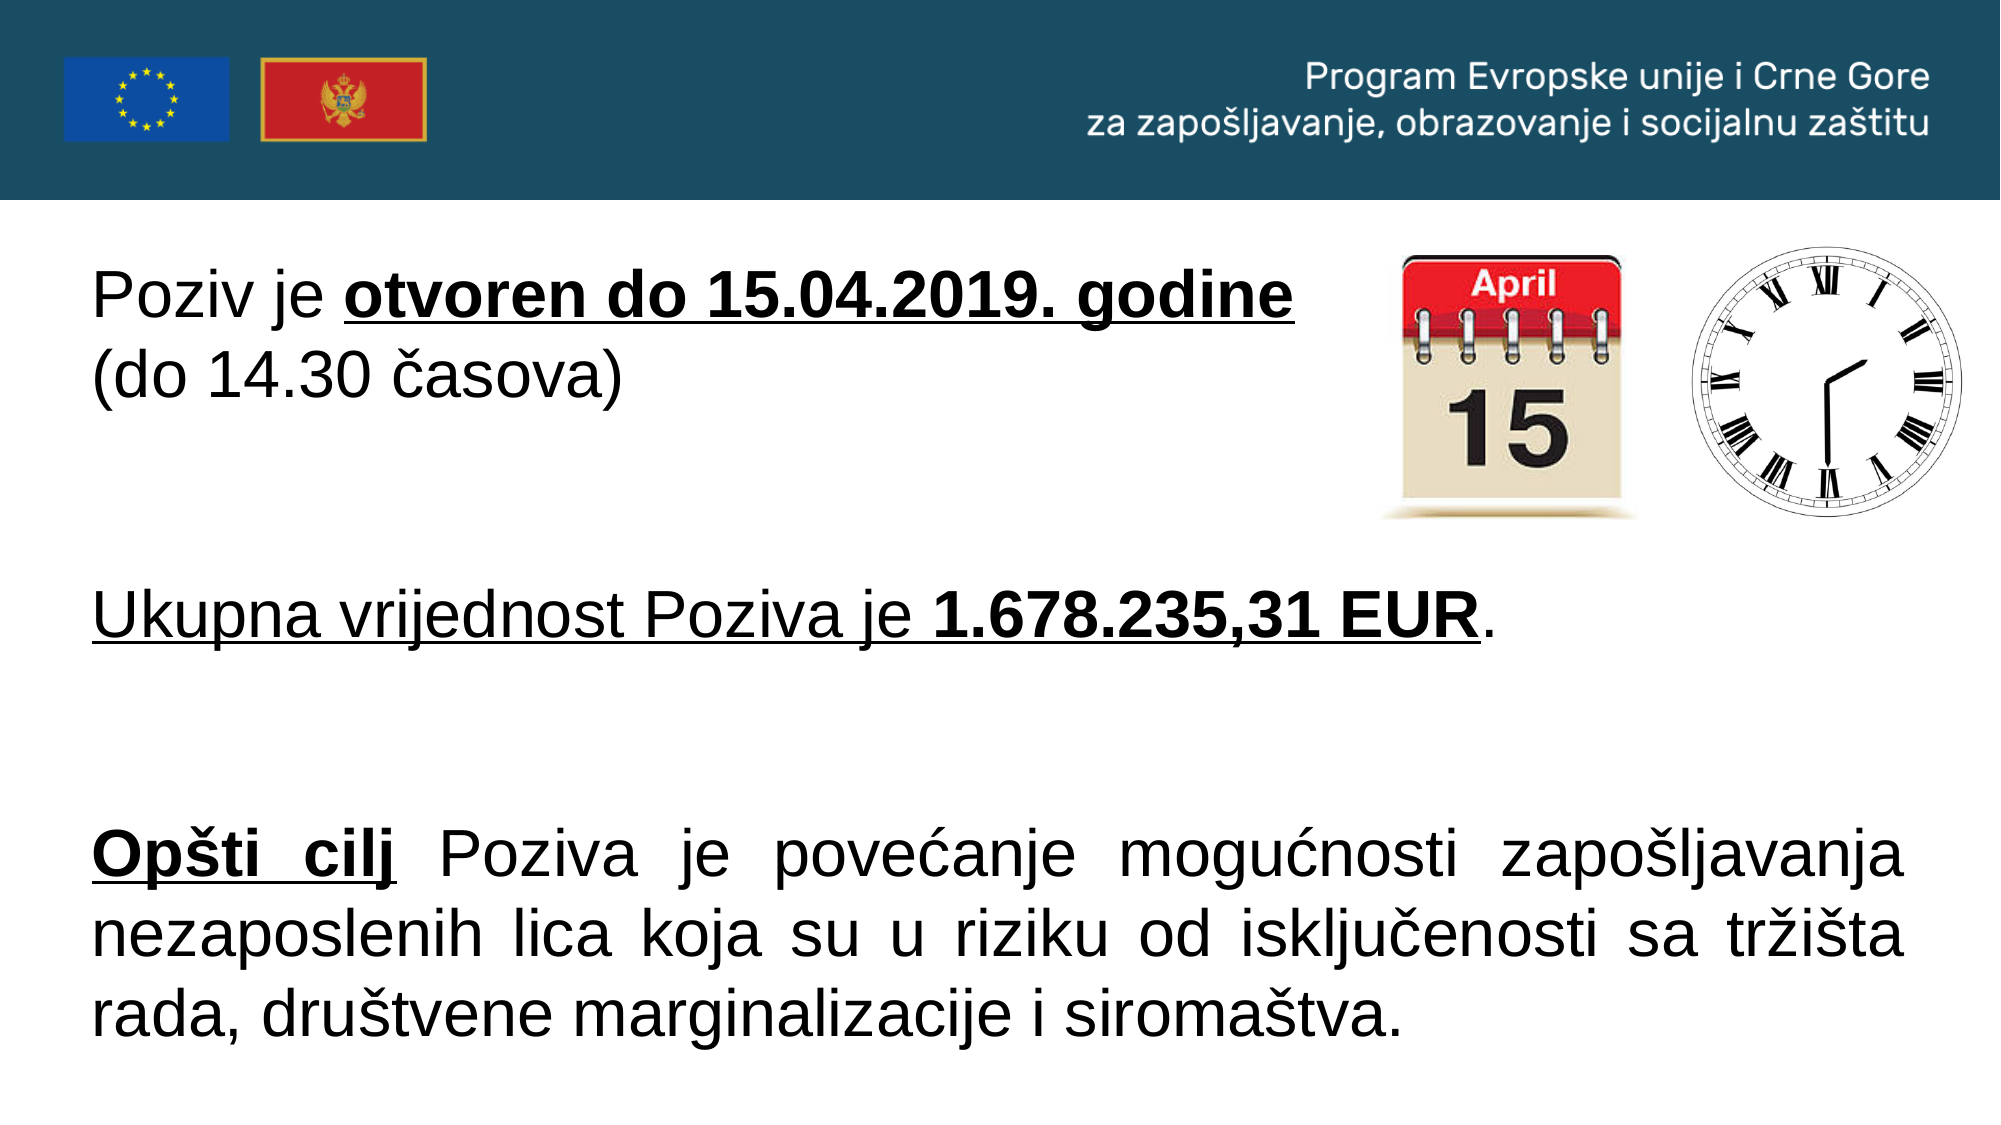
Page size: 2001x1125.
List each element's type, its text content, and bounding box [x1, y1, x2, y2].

picture [1376, 255, 1642, 520]
picture [1688, 243, 1965, 520]
picture [0, 0, 2000, 200]
text_box Poziv je otvoren do 15.04.2019. godine (do 14.30 časova) Ukupna vrijednost Poziva je 1.678.235,31 EUR. Opšti cilj Poziva je povećanje mogućnosti zapošljavanja nezaposlenih lica koja su u riziku od isključenosti sa tržišta rada, društvene marginalizacije i siromaštva. [77, 243, 1921, 1058]
